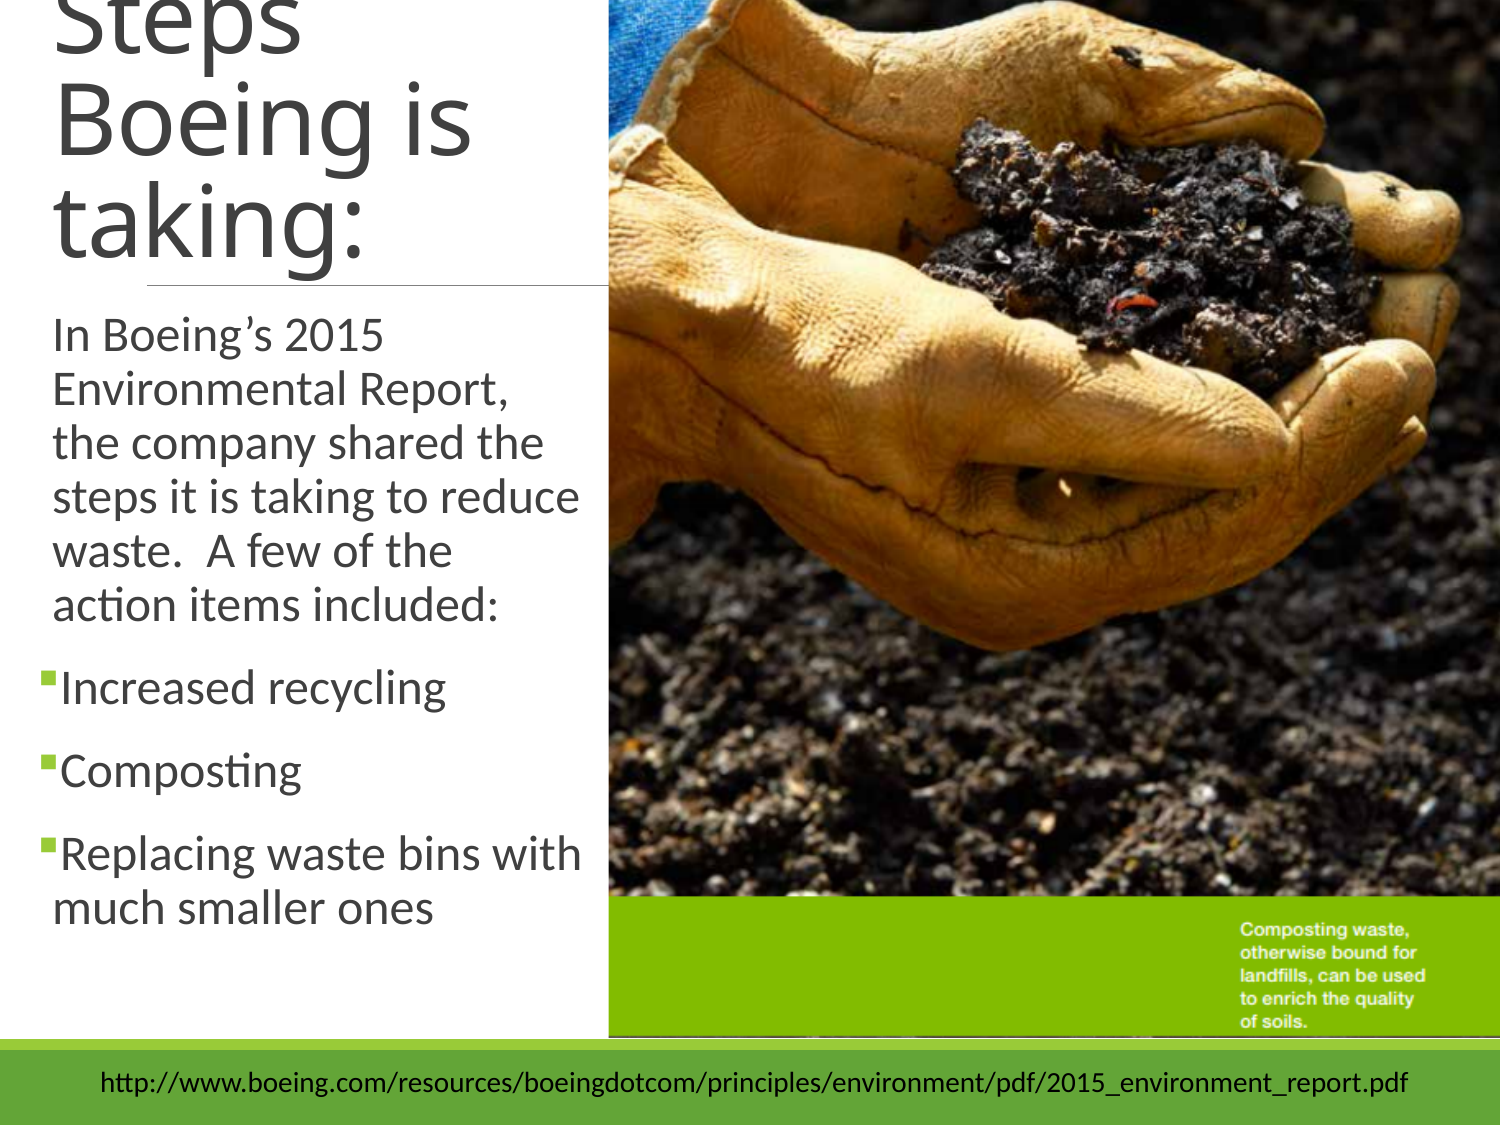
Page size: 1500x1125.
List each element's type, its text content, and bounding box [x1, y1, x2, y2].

list In Boeing’s 2015 Environmental Report, the company shared the steps it is taking to reduce waste. A few of the action items included: Increased recycling Composting Replacing waste bins with much smaller ones [37, 300, 584, 1038]
title Steps Boeing is taking: [37, 15, 605, 286]
picture [608, 0, 1500, 1038]
text_box http://www.boeing.com/resources/boeingdotcom/principles/environment/pdf/2015_environment_report.pdf [0, 1056, 1500, 1106]
